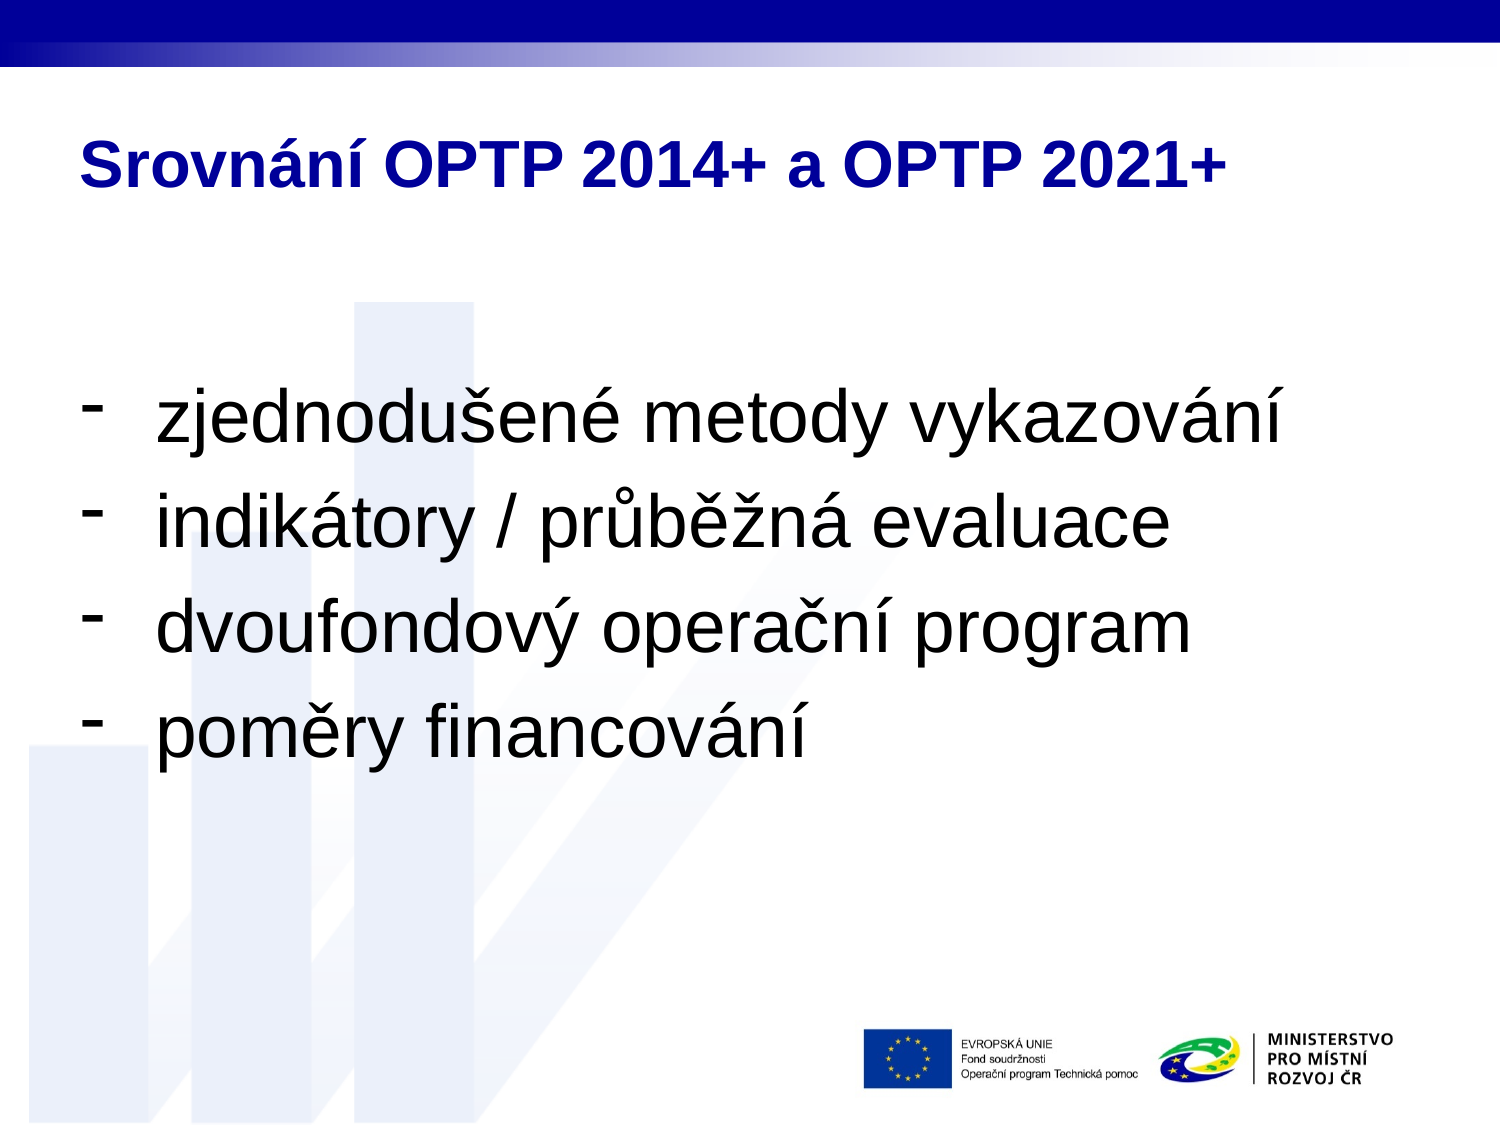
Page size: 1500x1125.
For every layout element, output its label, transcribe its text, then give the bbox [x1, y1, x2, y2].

list zjednodušené metody vykazování indikátory / průběžná evaluace dvoufondový operační program poměry financování [64, 255, 1425, 1012]
picture [29, 302, 1412, 1125]
title Srovnání OPTP 2014+ a OPTP 2021+ [64, 113, 1425, 197]
